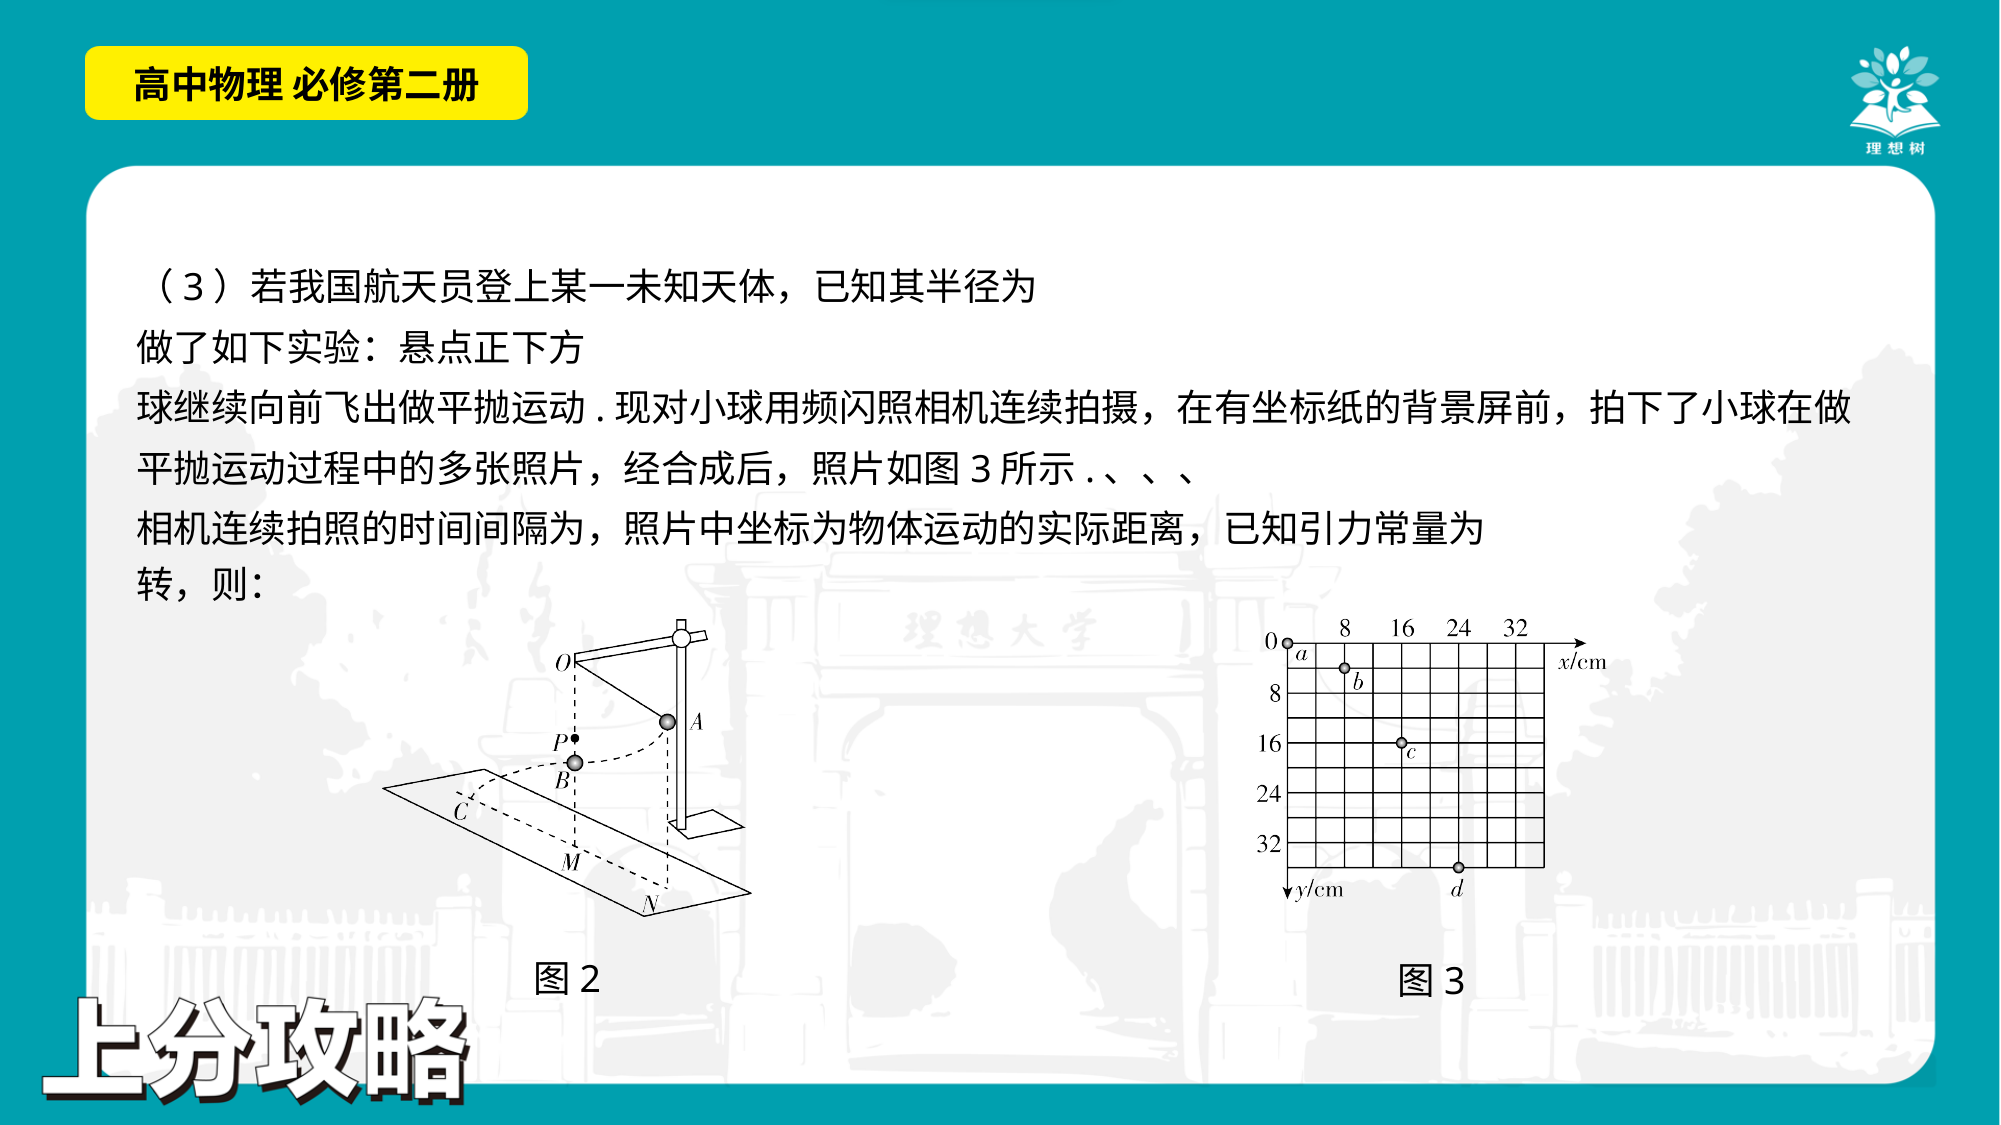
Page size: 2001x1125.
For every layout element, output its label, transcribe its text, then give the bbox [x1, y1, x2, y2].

text_box 图3 [1397, 943, 1466, 997]
picture [0, 0, 2000, 1125]
text_box 图2 [533, 941, 601, 996]
